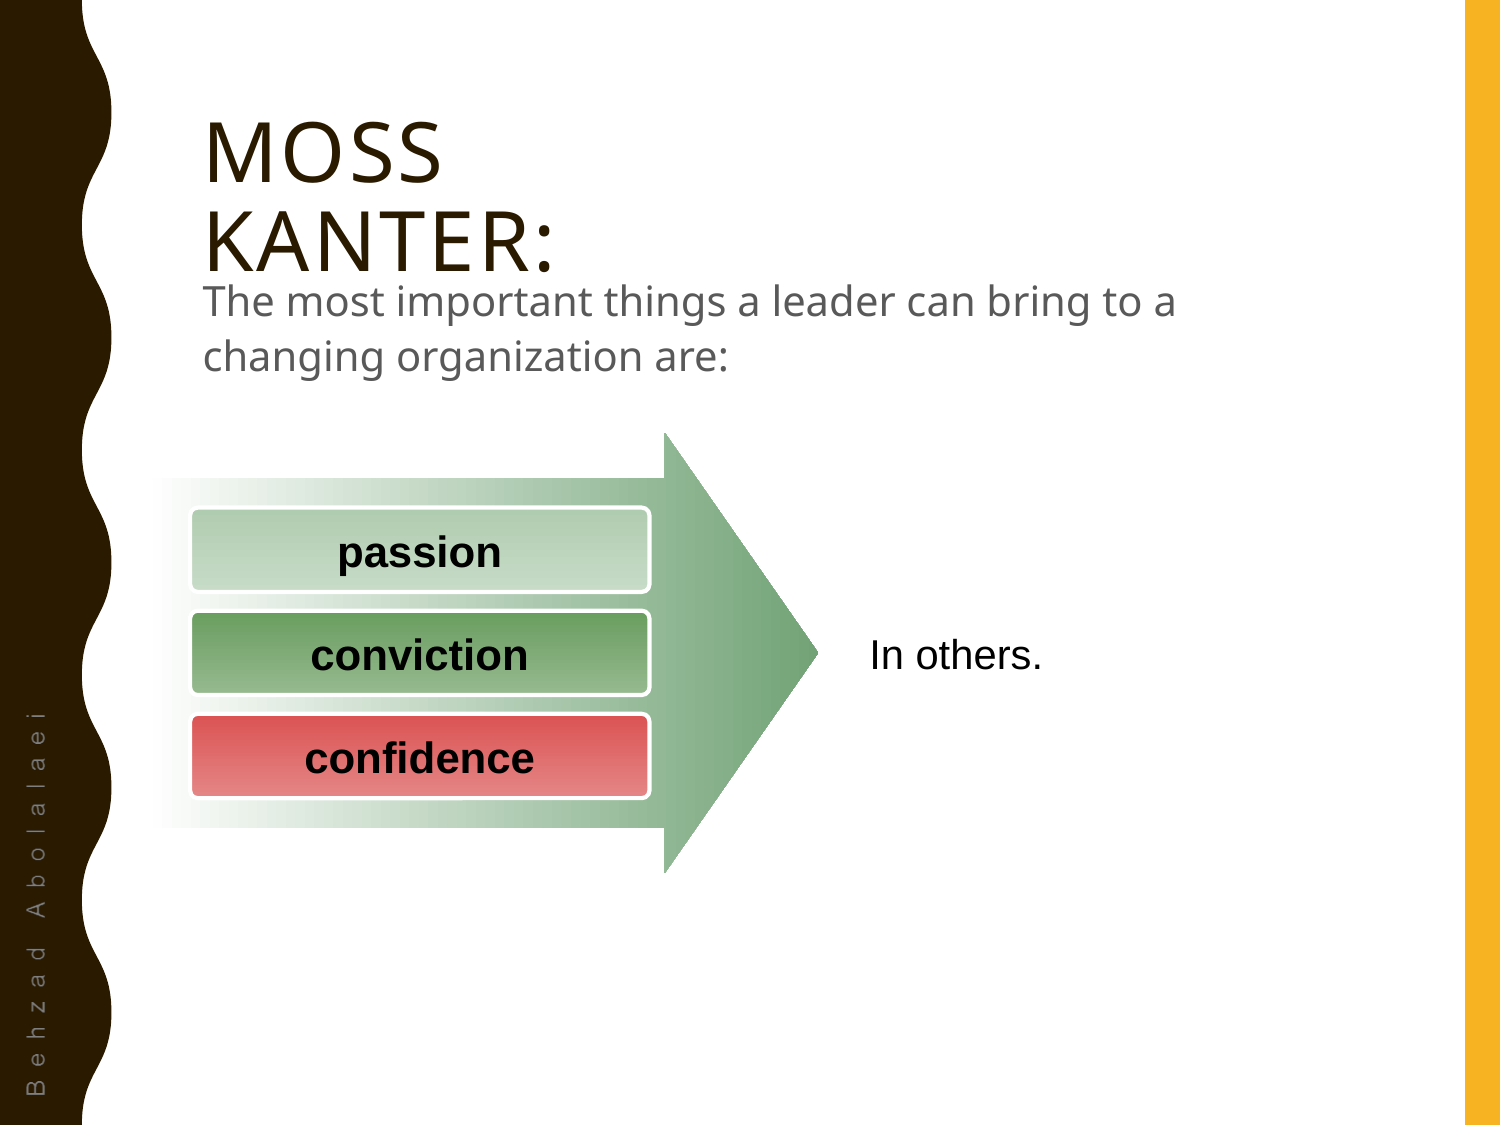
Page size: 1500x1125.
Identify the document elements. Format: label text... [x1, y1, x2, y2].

text_box [143, 432, 819, 874]
list The most important things a leader can bring to a changing organization are: [187, 262, 1200, 421]
title Moss Kanter: [187, 102, 763, 208]
text_box conviction [190, 610, 650, 696]
text_box In others. [820, 577, 1093, 728]
picture [6, 673, 65, 1125]
text_box confidence [190, 713, 650, 799]
text_box passion [190, 507, 650, 592]
